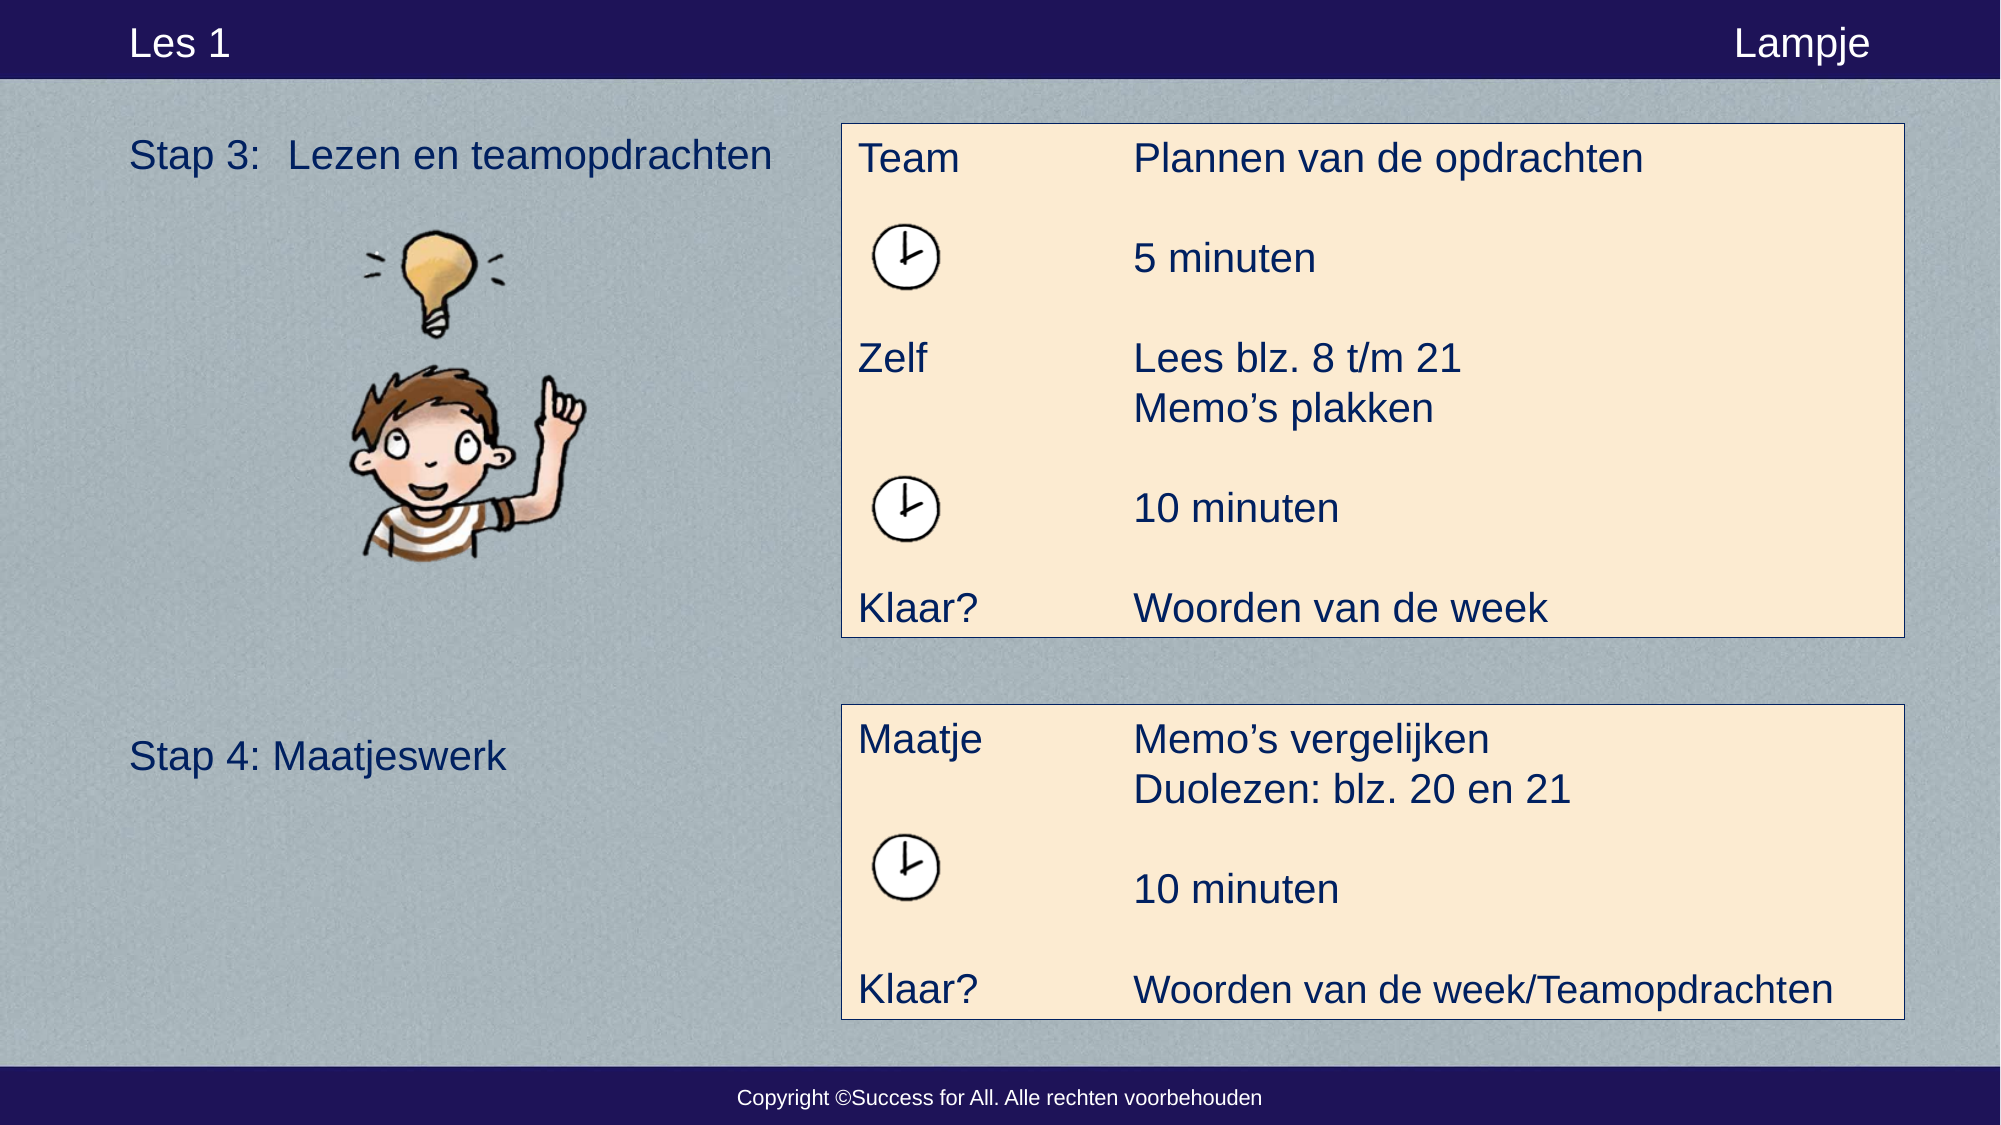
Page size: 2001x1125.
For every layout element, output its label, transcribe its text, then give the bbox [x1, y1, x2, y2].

text_box Lampje [999, 8, 1886, 73]
text_box Stap 3: Lezen en teamopdrachten Stap 4: Maatjeswerk [114, 120, 907, 836]
text_box Les 1 [114, 8, 354, 73]
picture [0, 0, 2001, 1125]
text_box Maatje Memo’s vergelijken Duolezen: blz. 20 en 21 10 minuten Klaar? Woorden van de week/Teamopdrachten [841, 704, 1905, 1020]
text_box Team Plannen van de opdrachten 5 minuten Zelf Lees blz. 8 t/m 21 Memo’s plakken 10 minuten Klaar? Woorden van de week [841, 123, 1905, 638]
text_box Copyright ©Success for All. Alle rechten voorbehouden [0, 1076, 2000, 1125]
